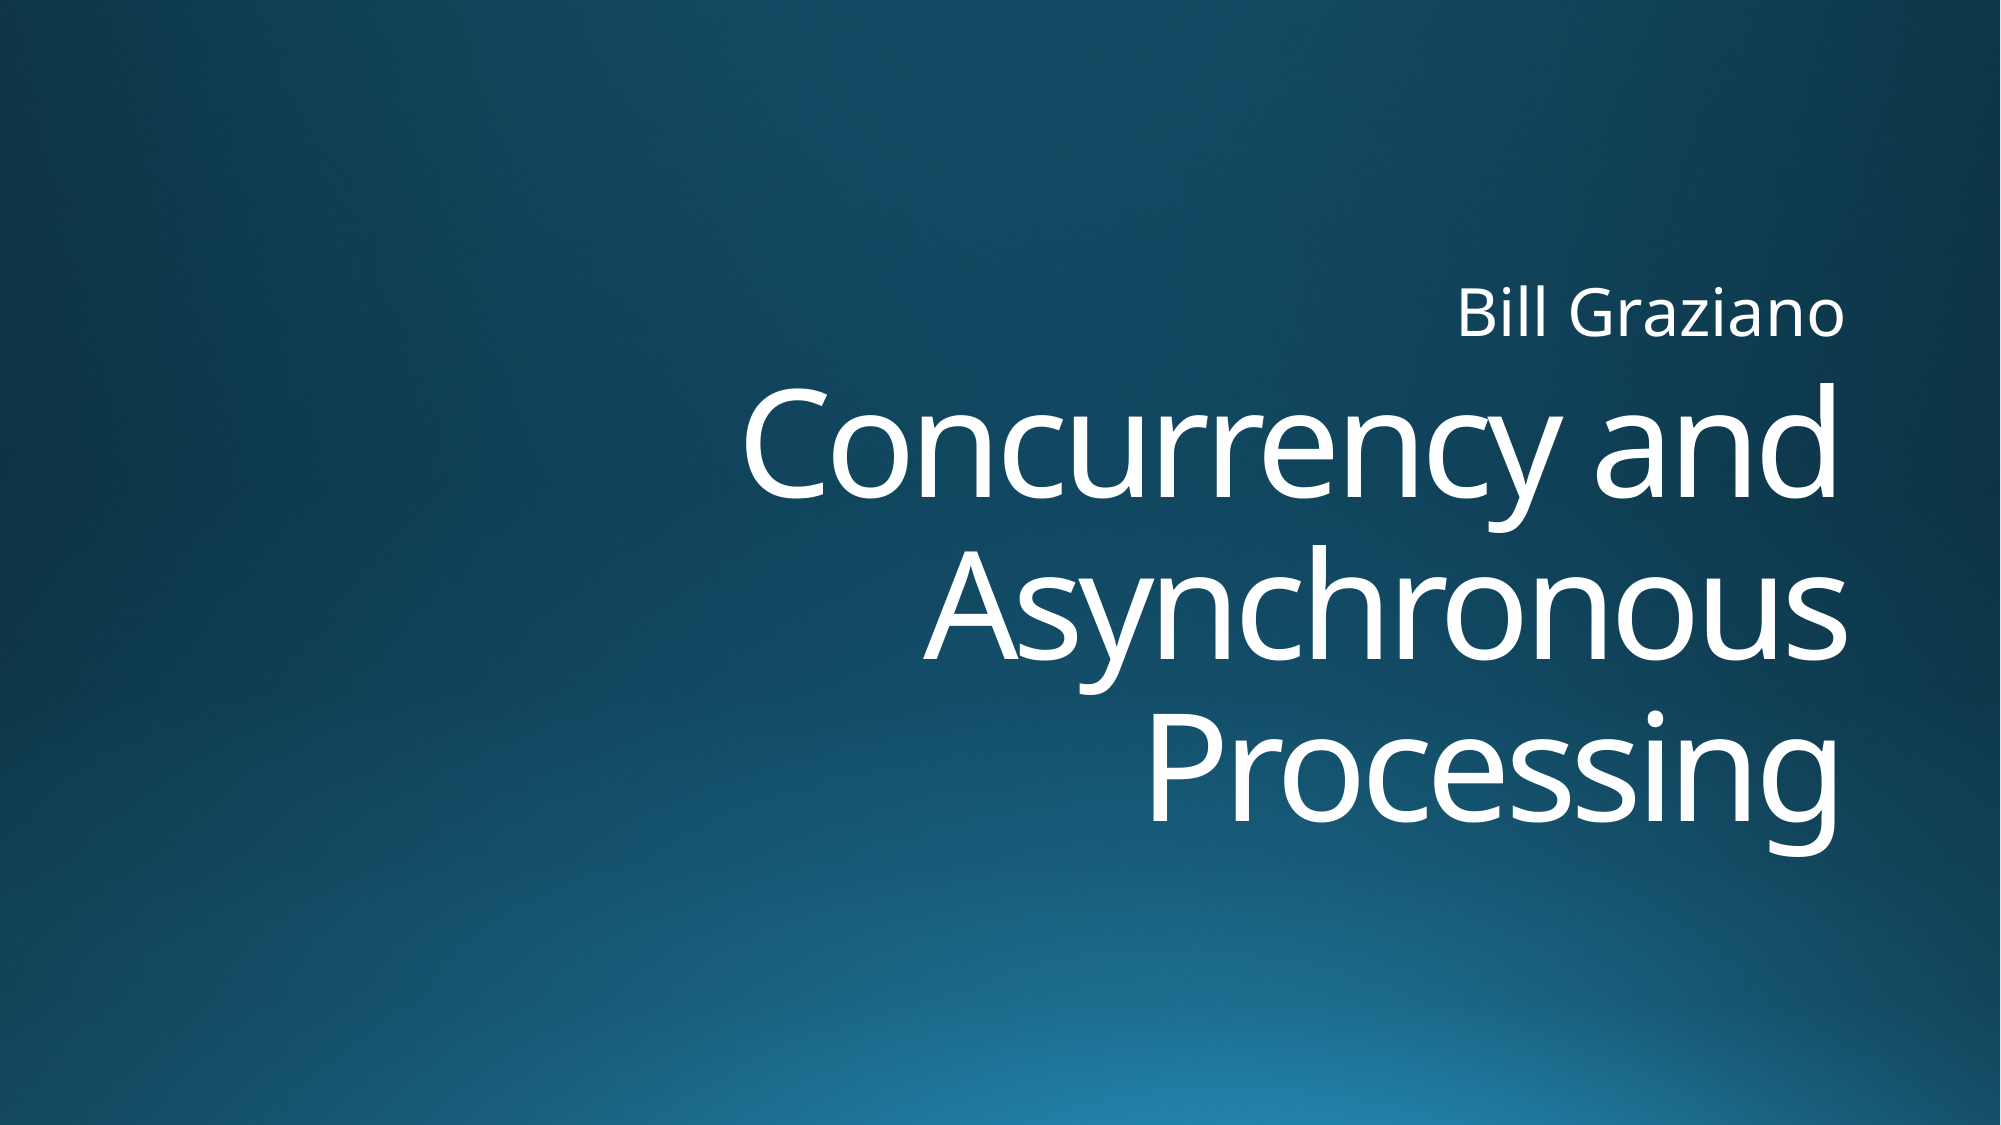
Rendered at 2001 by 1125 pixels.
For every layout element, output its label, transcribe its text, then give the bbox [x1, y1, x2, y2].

subtitle Bill Graziano [362, 234, 1863, 359]
title Concurrency and Asynchronous Processing [362, 360, 1863, 631]
picture [0, 0, 2001, 1125]
